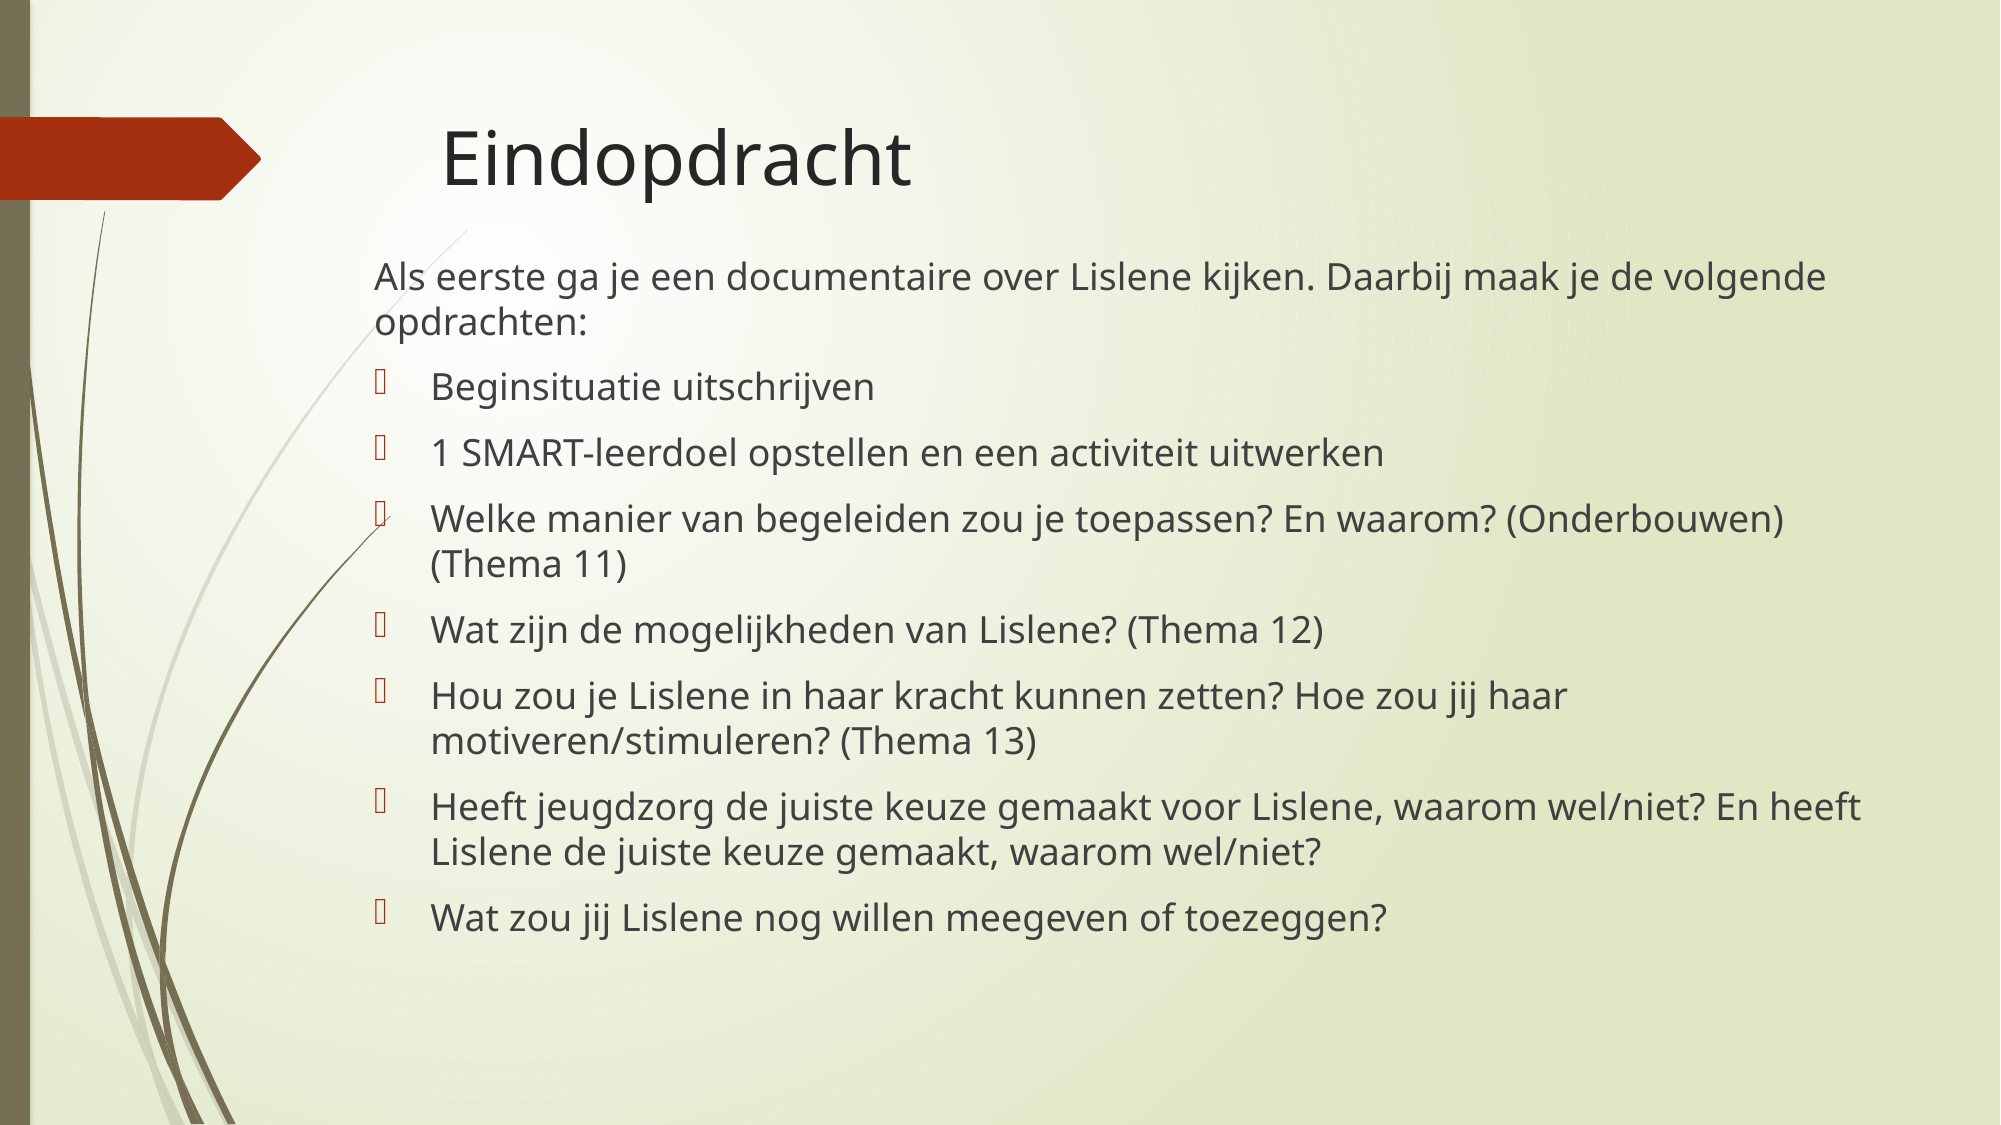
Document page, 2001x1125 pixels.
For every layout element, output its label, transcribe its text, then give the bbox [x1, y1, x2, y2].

list Als eerste ga je een documentaire over Lislene kijken. Daarbij maak je de volgende opdrachten: Beginsituatie uitschrijven 1 SMART-leerdoel opstellen en een activiteit uitwerken Welke manier van begeleiden zou je toepassen? En waarom? (Onderbouwen) (Thema 11) Wat zijn de mogelijkheden van Lislene? (Thema 12) Hou zou je Lislene in haar kracht kunnen zetten? Hoe zou jij haar motiveren/stimuleren? (Thema 13) Heeft jeugdzorg de juiste keuze gemaakt voor Lislene, waarom wel/niet? En heeft Lislene de juiste keuze gemaakt, waarom wel/niet? Wat zou jij Lislene nog willen meegeven of toezeggen? [359, 245, 1936, 1074]
title Eindopdracht [425, 102, 1888, 245]
